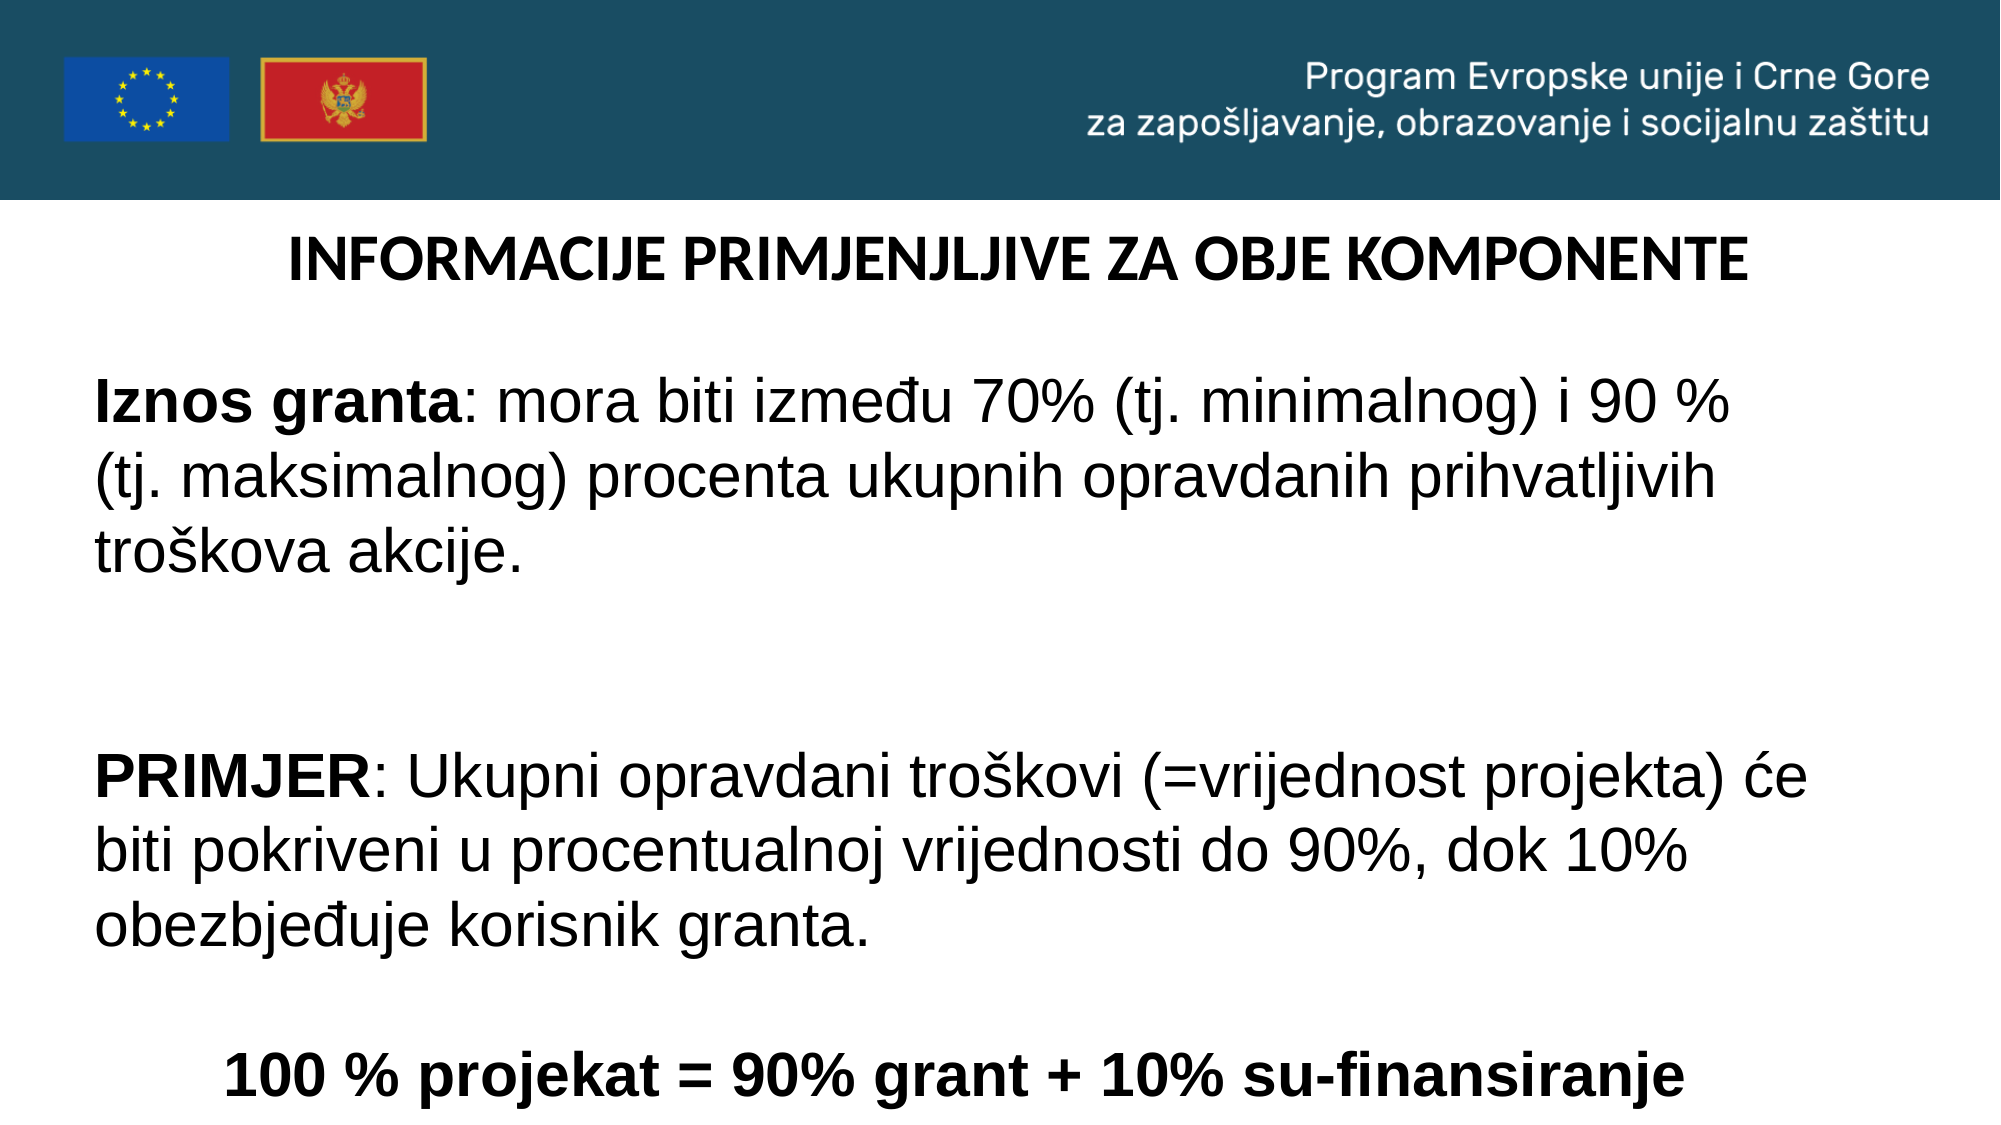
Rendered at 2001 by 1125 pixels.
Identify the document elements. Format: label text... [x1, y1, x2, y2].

picture [0, 0, 2000, 200]
text_box INFORMACIJE PRIMJENJLJIVE ZA OBJE KOMPONENTE [65, 206, 1973, 302]
text_box Iznos granta: mora biti između 70% (tj. minimalnog) i 90 % (tj. maksimalnog) procenta ukupnih opravdanih prihvatljivih troškova akcije. PRIMJER: Ukupni opravdani troškovi (=vrijednost projekta) će biti pokriveni u procentualnoj vrijednosti do 90%, dok 10% obezbjeđuje korisnik granta. 100 % projekat = 90% grant + 10% su-finansiranje [79, 352, 1832, 1117]
